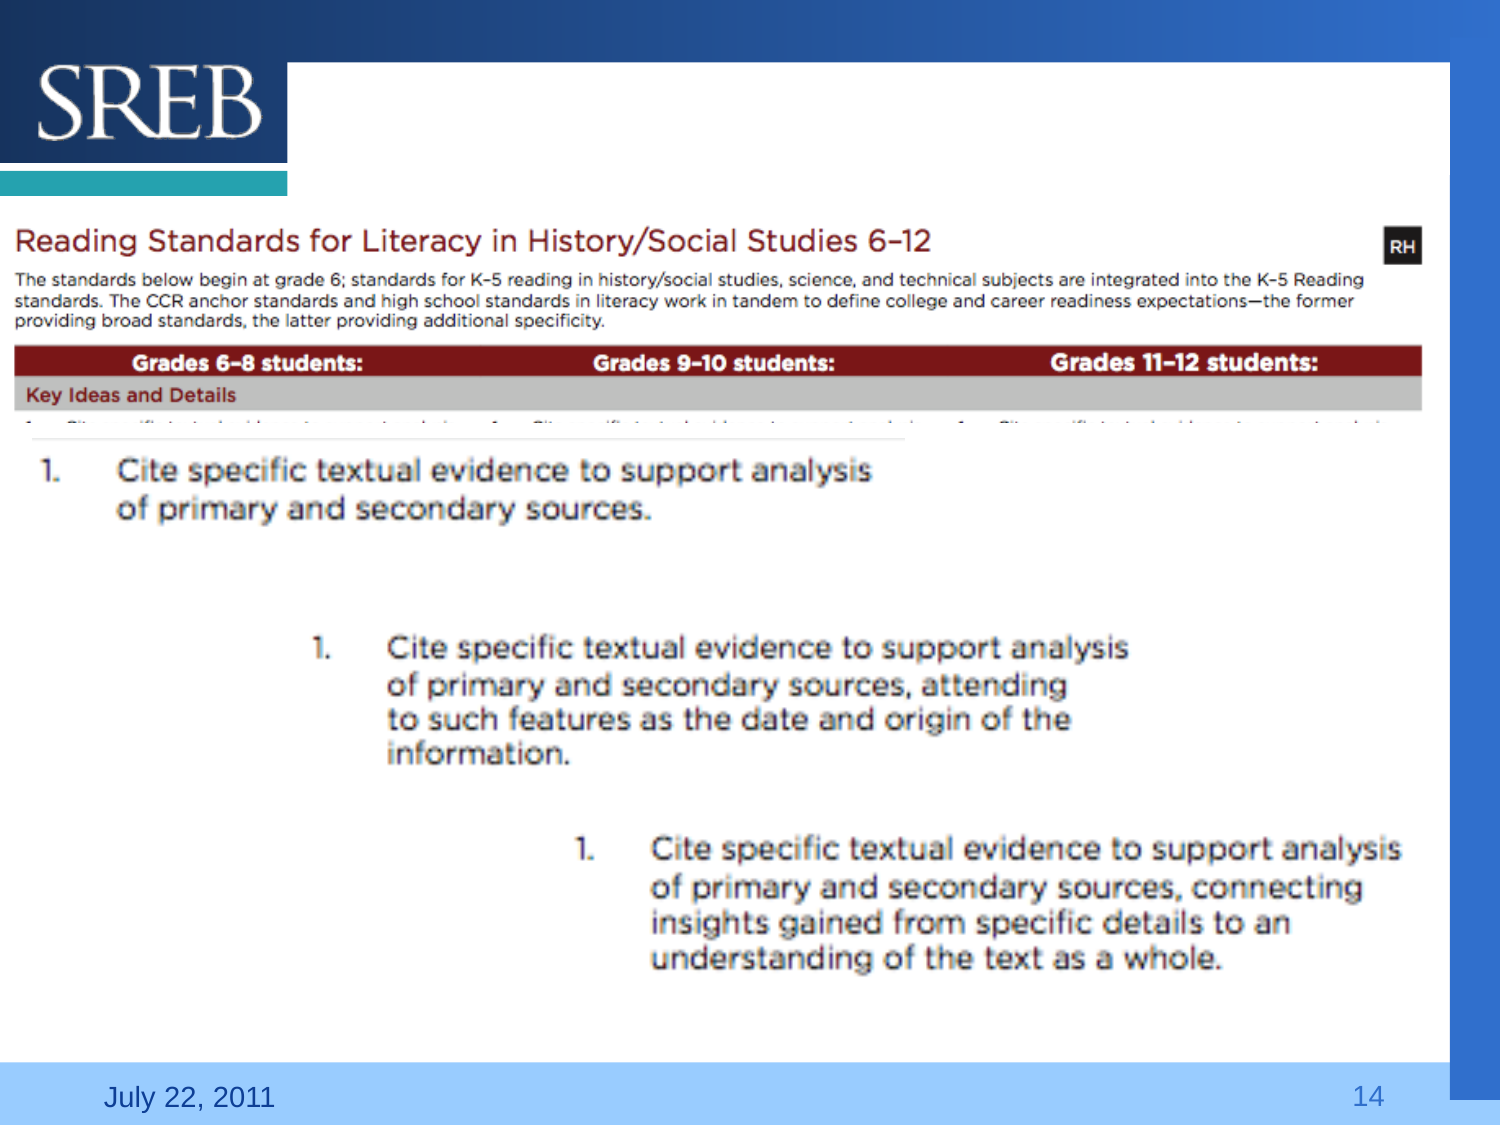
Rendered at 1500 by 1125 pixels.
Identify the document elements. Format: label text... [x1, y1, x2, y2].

picture [296, 619, 1166, 781]
picture [32, 437, 905, 581]
picture [557, 819, 1444, 980]
slide_number 14 [1049, 1069, 1401, 1111]
picture [0, 210, 1437, 423]
picture [37, 62, 263, 141]
